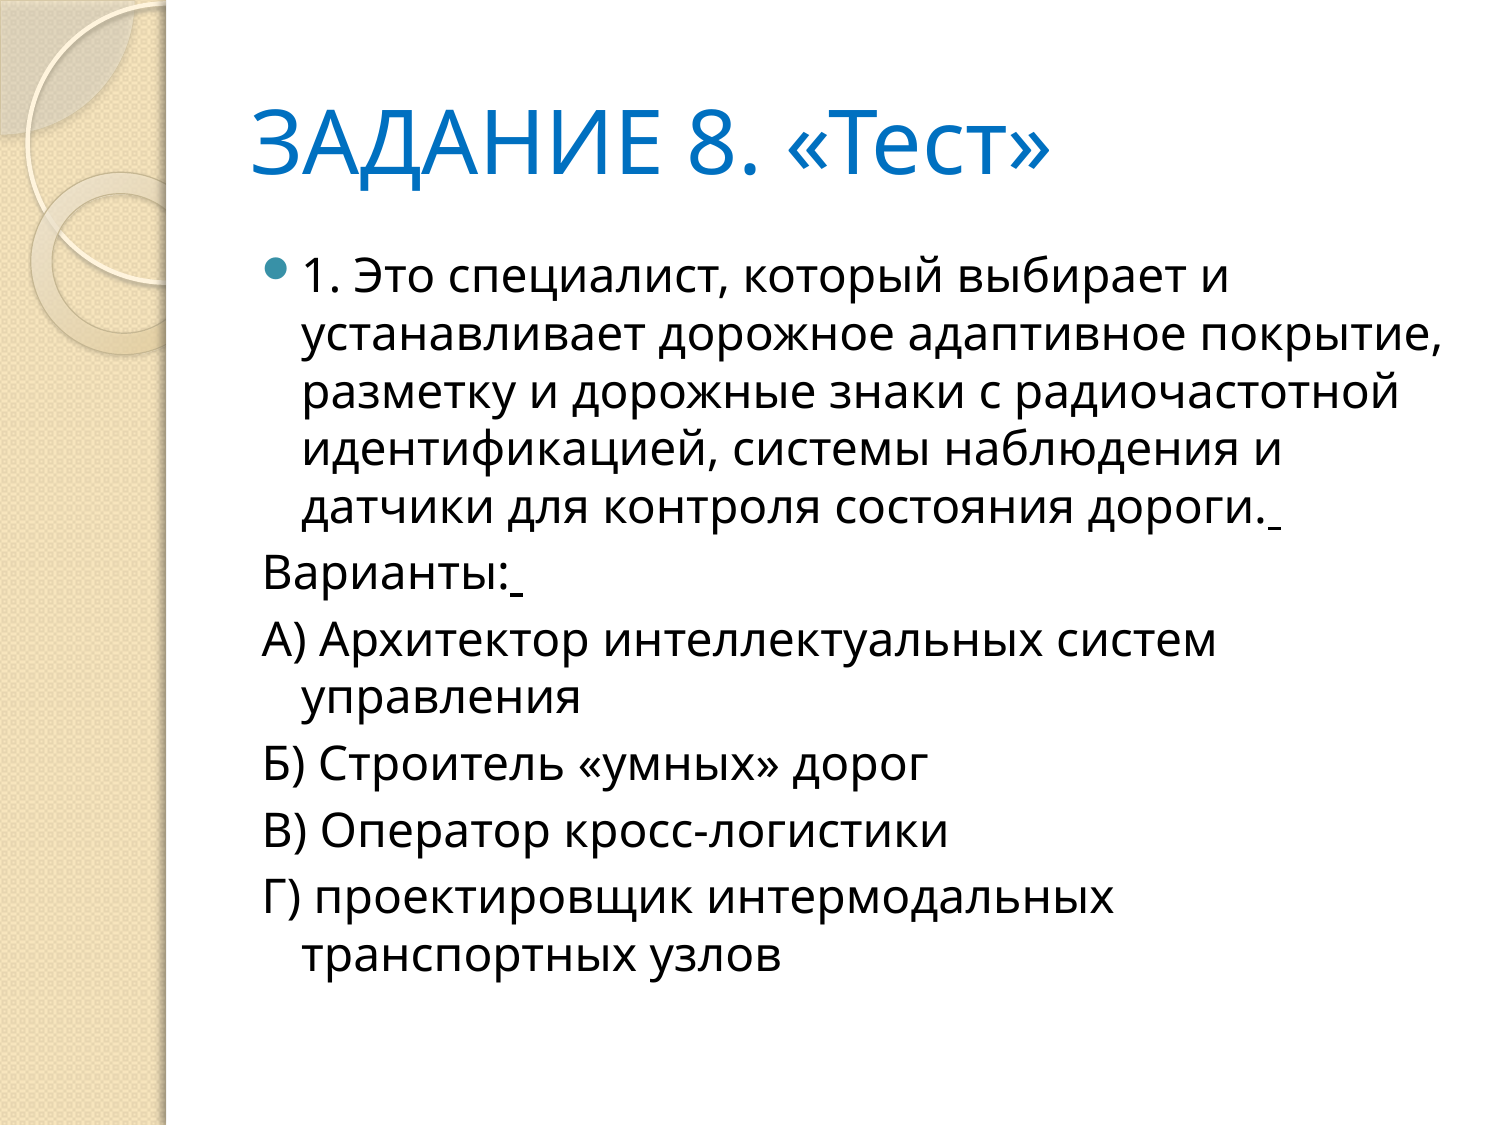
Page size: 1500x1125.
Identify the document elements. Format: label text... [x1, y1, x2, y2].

title ЗАДАНИЕ 8. «Тест» [235, 45, 1466, 233]
list 1. Это специалист, который выбирает и устанавливает дорожное адаптивное покрытие, разметку и дорожные знаки с радиочастотной идентификацией, системы наблюдения и датчики для контроля состояния дороги. Варианты: А) Архитектор интеллектуальных систем управления Б) Строитель «умных» дорог В) Оператор кросс-логистики Г) проектировщик интермодальных транспортных узлов [235, 237, 1466, 1025]
